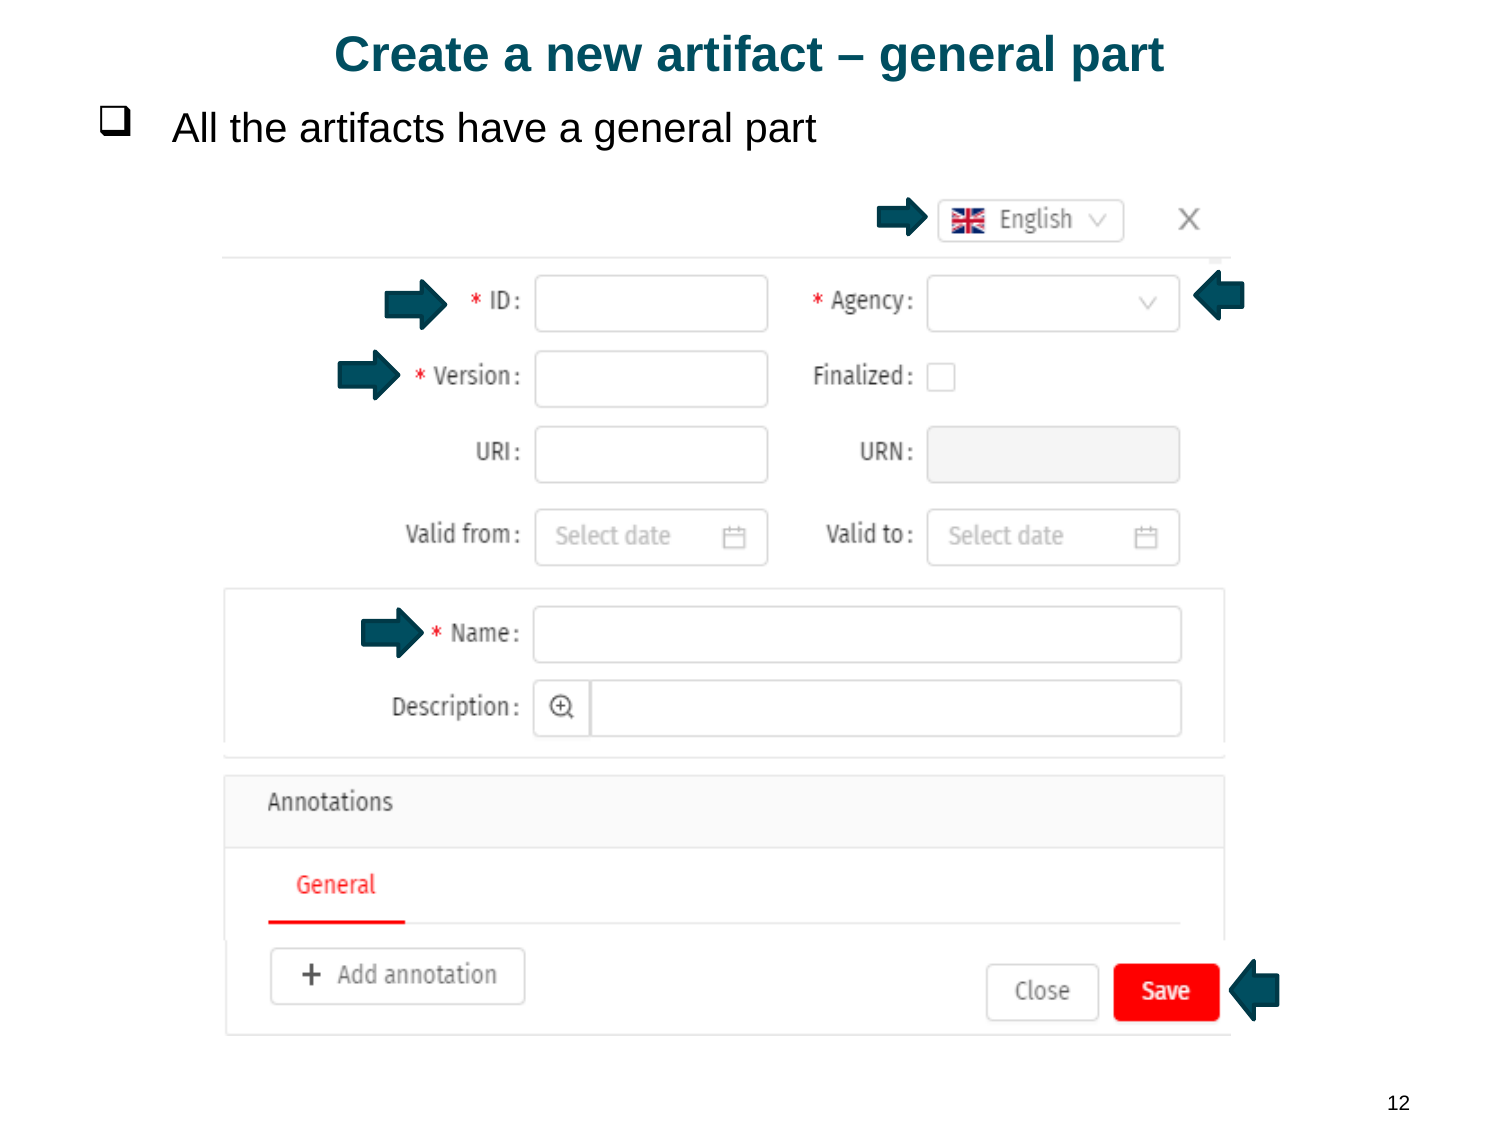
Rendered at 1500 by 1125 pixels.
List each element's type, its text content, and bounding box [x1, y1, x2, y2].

text_box All the artifacts have a general part [82, 93, 1434, 159]
text_box [1236, 958, 1280, 1022]
picture [222, 187, 1231, 1036]
title Create a new artifact – general part [75, 20, 1425, 82]
text_box [1236, 281, 1245, 309]
slide_number 12 [1074, 1082, 1425, 1125]
